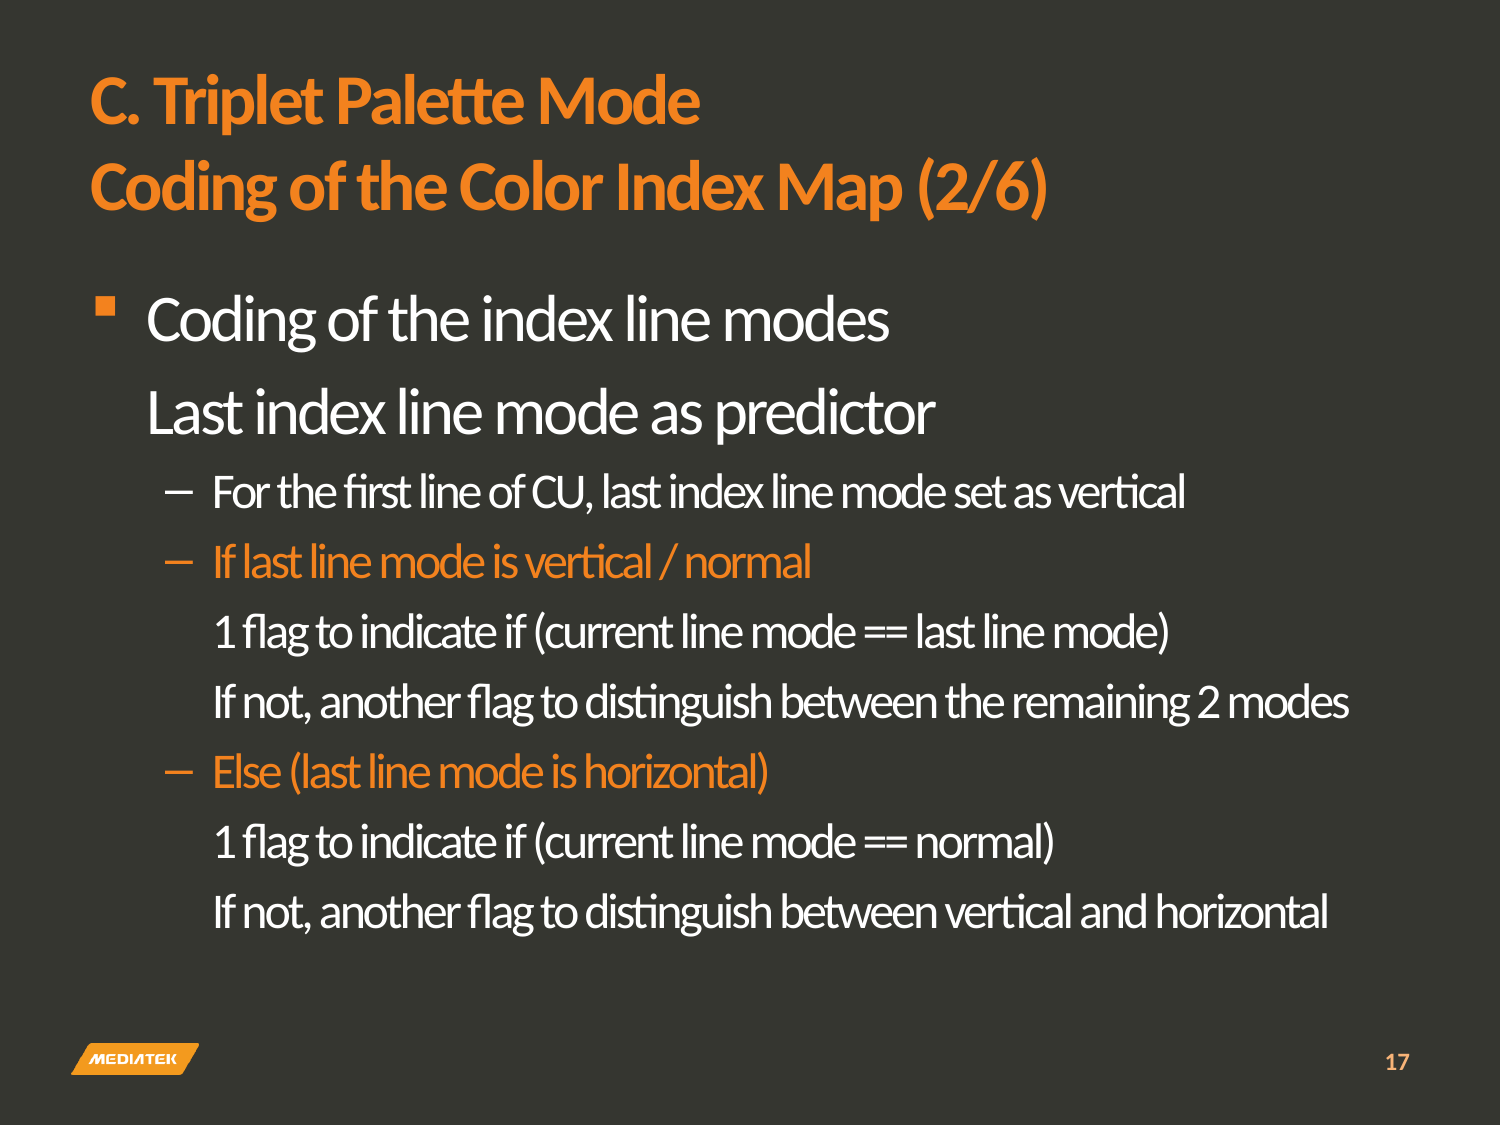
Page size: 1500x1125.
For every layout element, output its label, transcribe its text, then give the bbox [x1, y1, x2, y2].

picture [71, 1043, 199, 1075]
title C. Triplet Palette Mode Coding of the Color Index Map (2/6) [75, 45, 1425, 233]
list Coding of the index line modes Last index line mode as predictor For the first line of CU, last index line mode set as vertical If last line mode is vertical / normal 1 flag to indicate if (current line mode == last line mode) If not, another flag to distinguish between the remaining 2 modes Else (last line mode is horizontal) 1 flag to indicate if (current line mode == normal) If not, another flag to distinguish between vertical and horizontal [75, 267, 1471, 1047]
slide_number 17 [1251, 1029, 1425, 1090]
